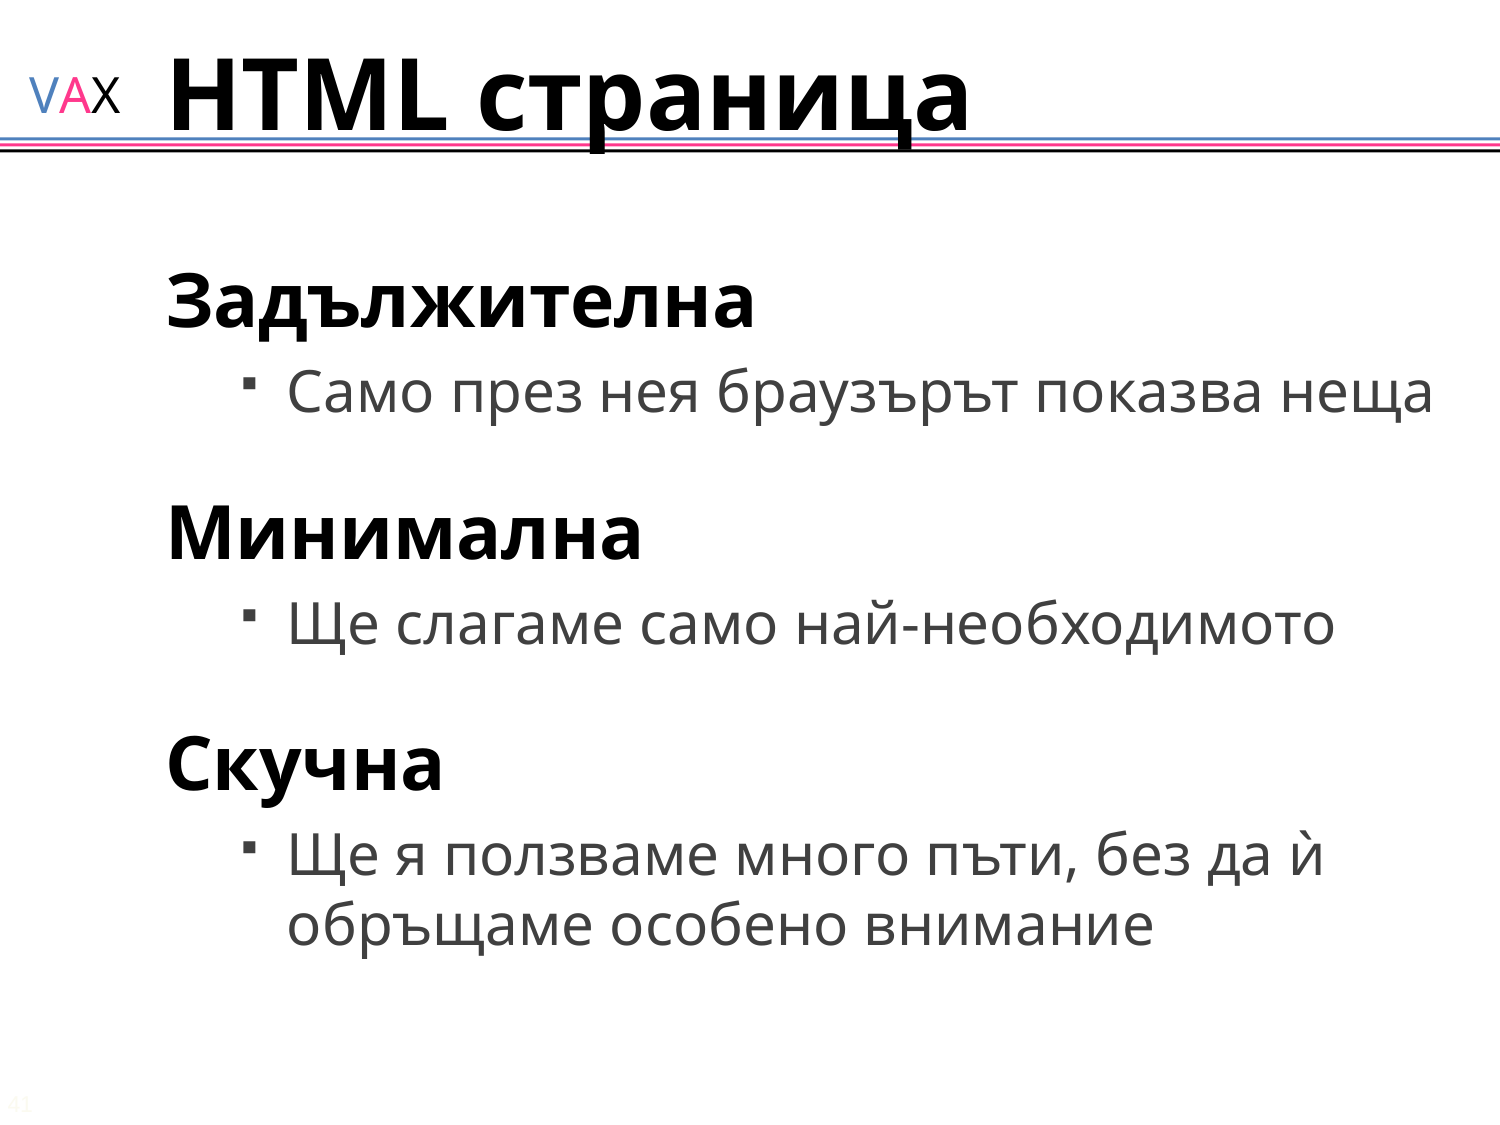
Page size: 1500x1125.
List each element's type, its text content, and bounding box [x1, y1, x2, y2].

list Задължителна Само през нея браузърът показва неща Минимална Ще слагаме само най-необходимото Скучна Ще я ползваме много пъти, без да ѝ обръщаме особено внимание [150, 200, 1488, 1113]
title HTML страница [0, 37, 1500, 144]
